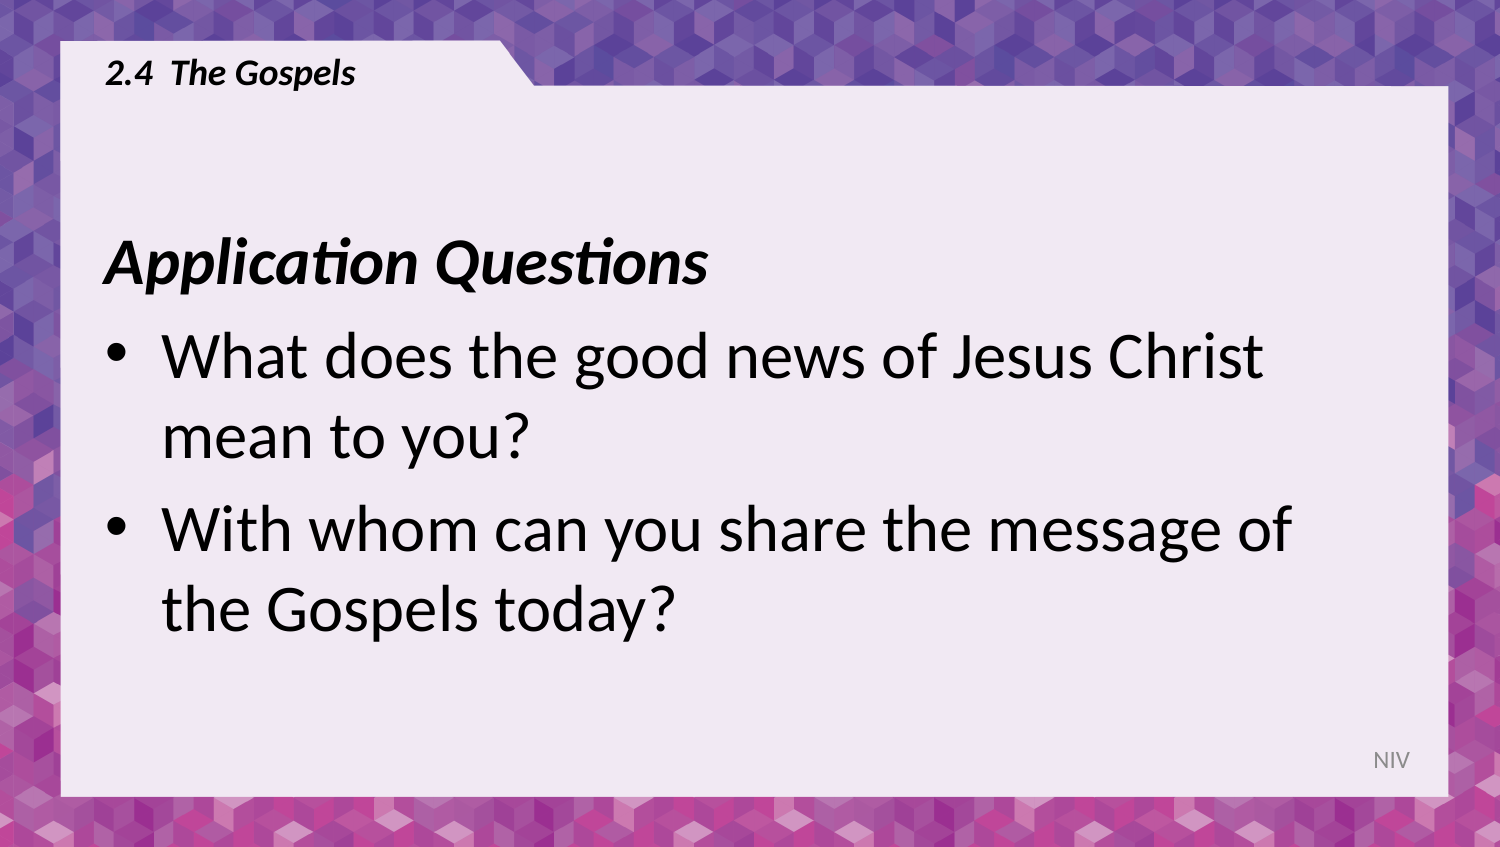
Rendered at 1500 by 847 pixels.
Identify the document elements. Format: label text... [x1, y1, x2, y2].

footer NIV [950, 736, 1425, 782]
list Application Questions What does the good news of Jesus Christ mean to you? With whom can you share the message of the Gospels today? [89, 141, 1403, 722]
title 2.4 The Gospels [89, 33, 1420, 108]
picture [0, 0, 1500, 847]
